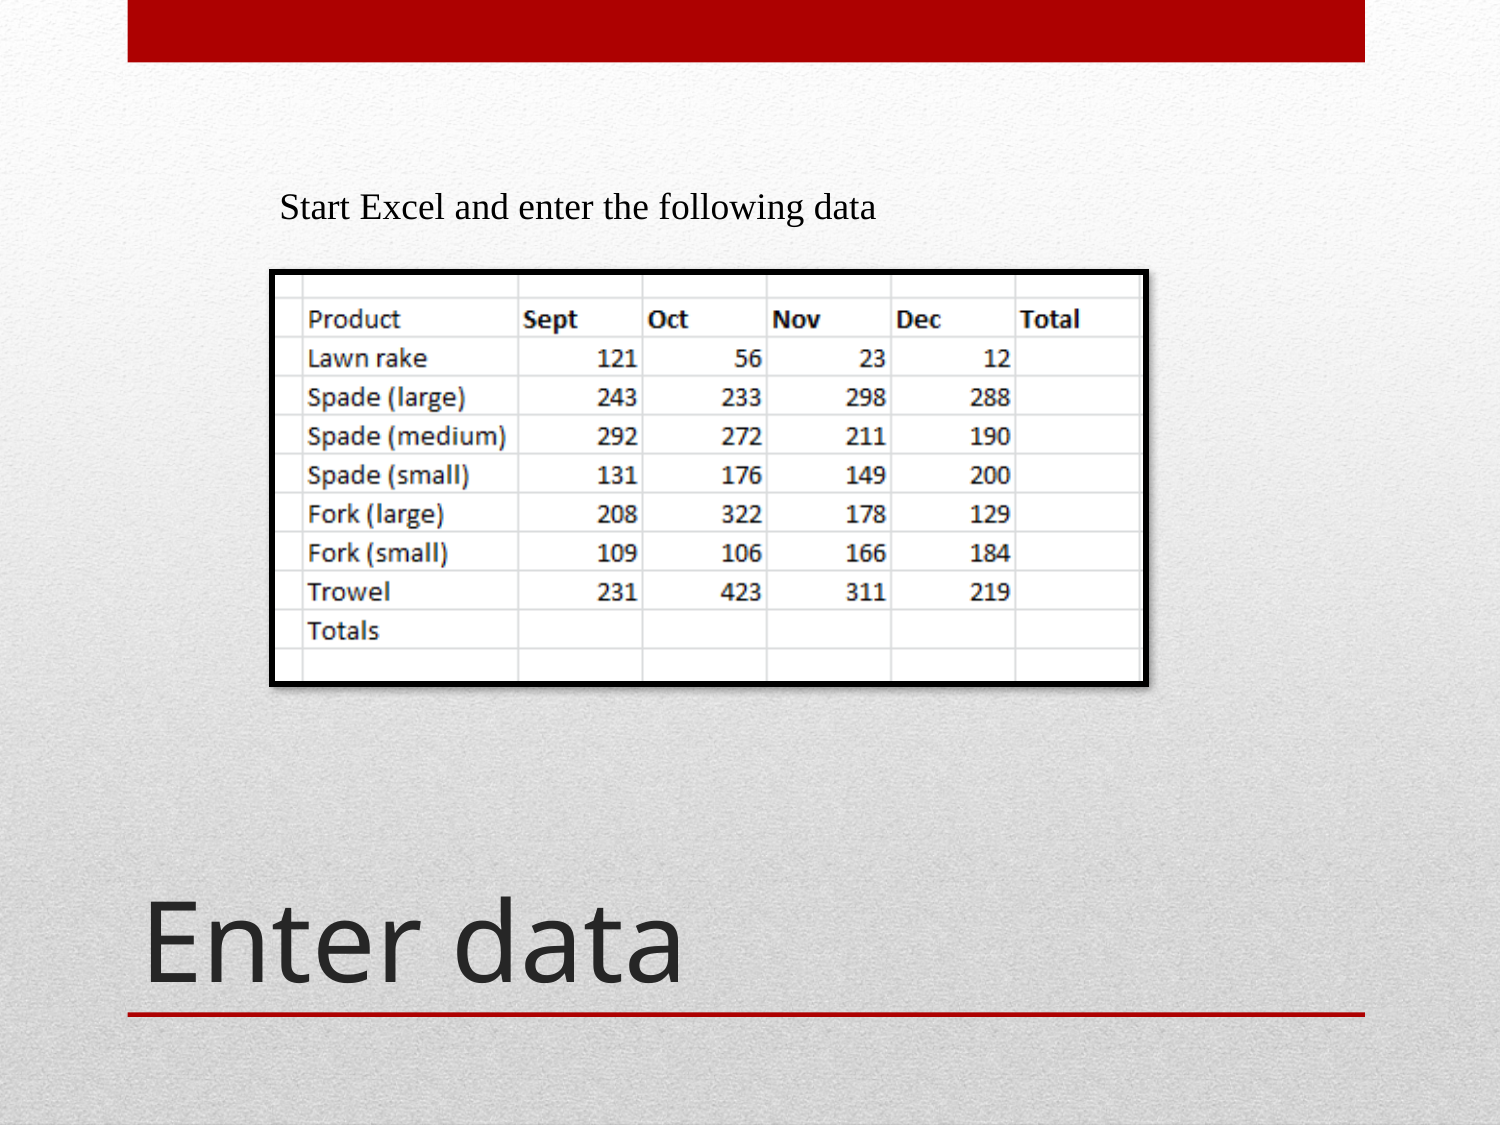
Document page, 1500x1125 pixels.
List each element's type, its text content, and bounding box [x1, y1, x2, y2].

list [274, 274, 1144, 682]
text_box Start Excel and enter the following data [264, 174, 893, 235]
title Enter data [125, 750, 1238, 1013]
